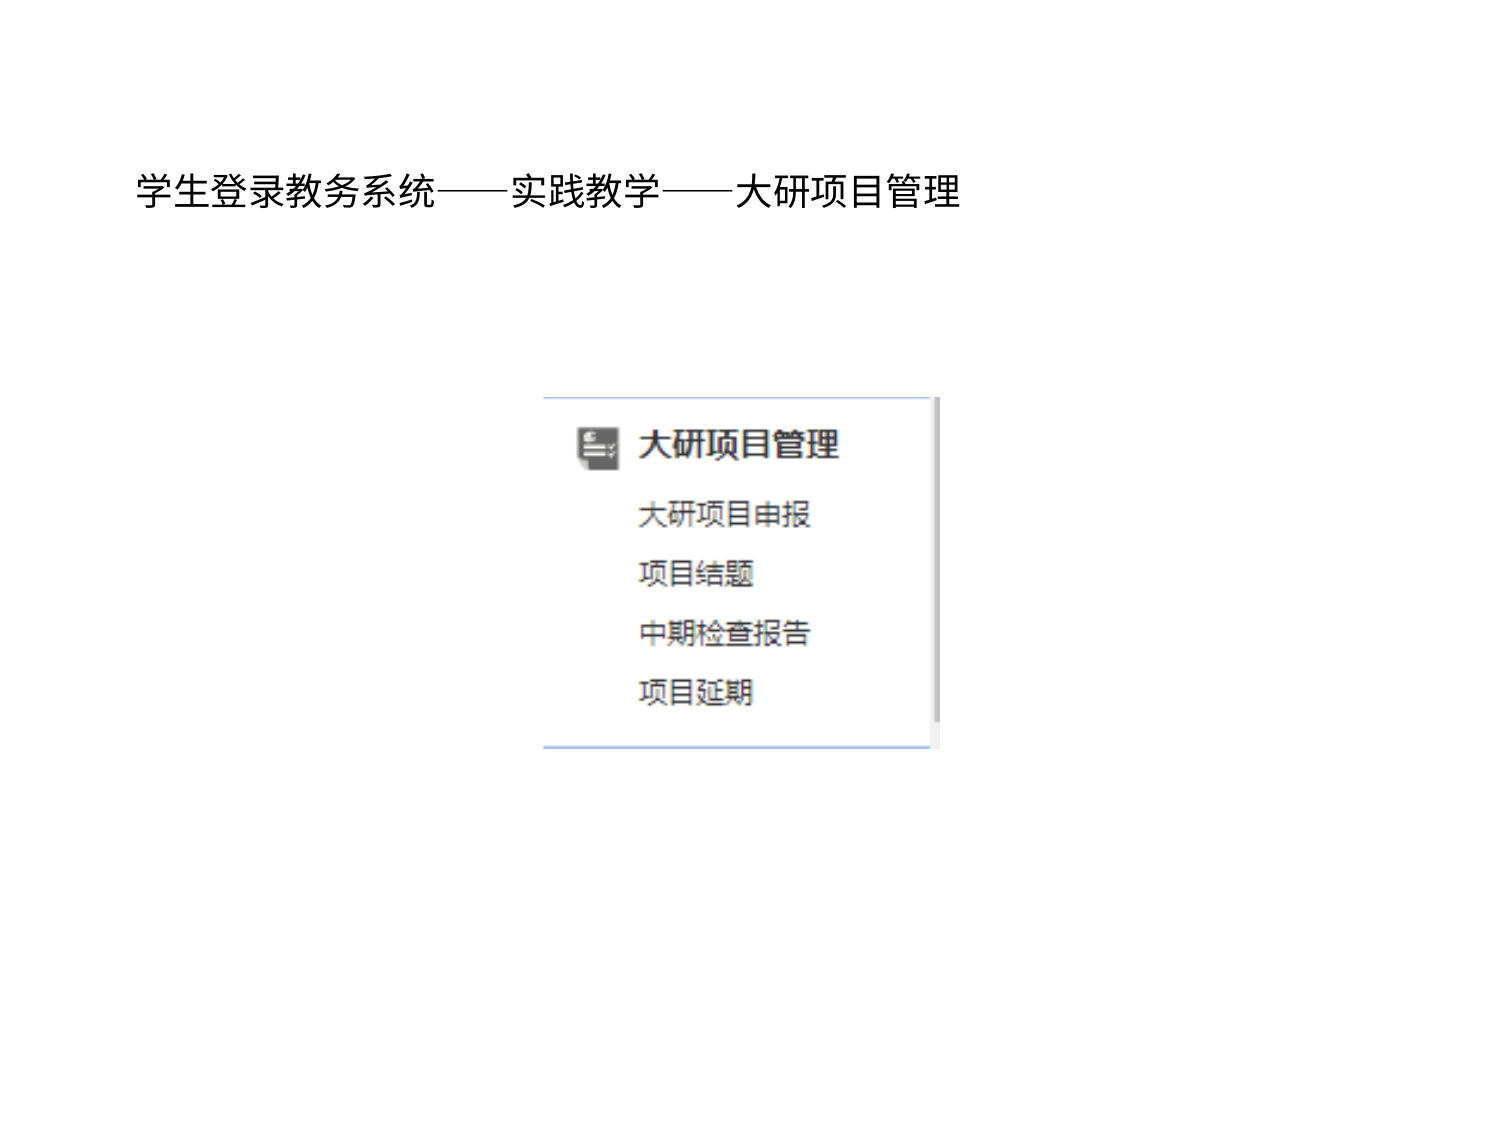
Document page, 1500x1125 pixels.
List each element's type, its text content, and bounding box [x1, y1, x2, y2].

text_box 学生登录教务系统——实践教学——大研项目管理 [120, 160, 976, 221]
picture [501, 396, 940, 750]
